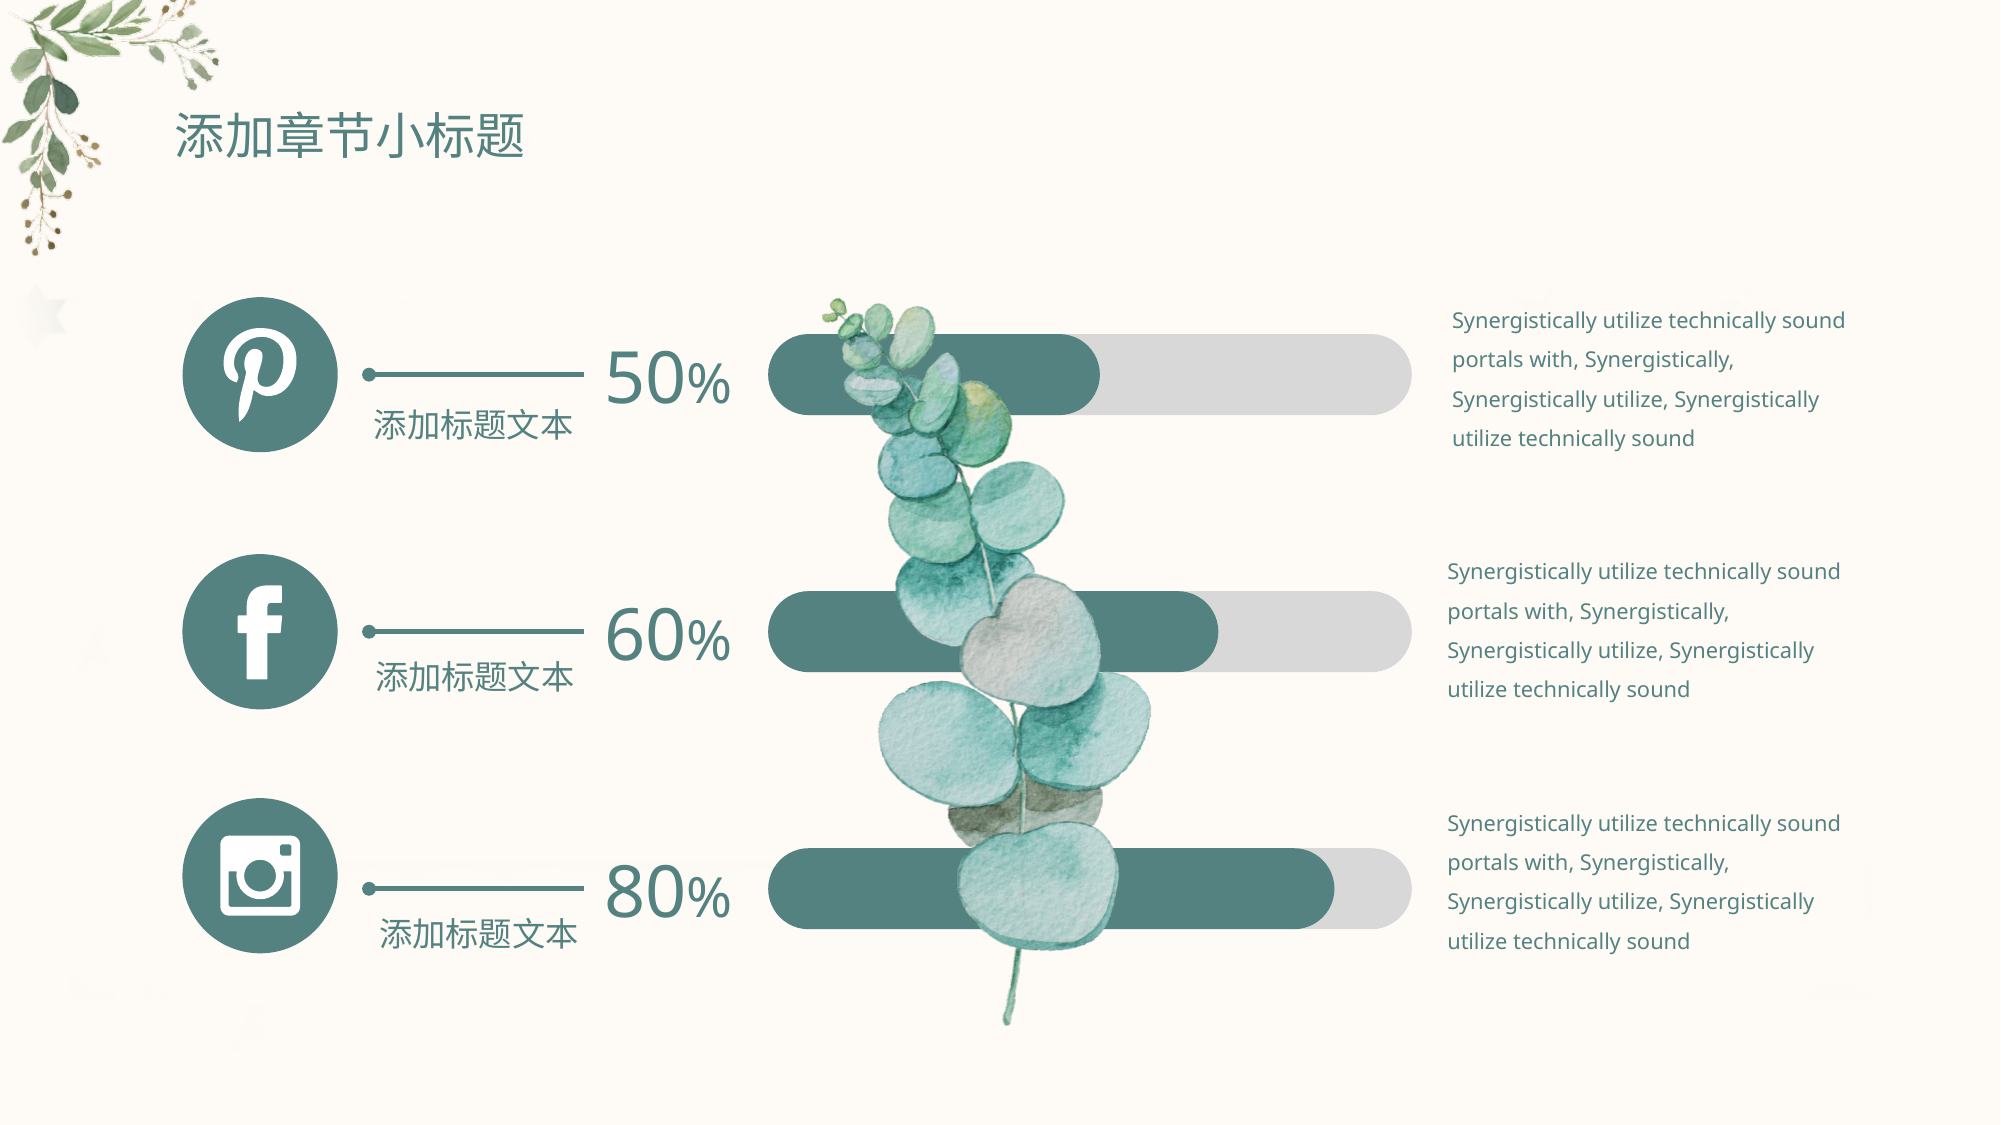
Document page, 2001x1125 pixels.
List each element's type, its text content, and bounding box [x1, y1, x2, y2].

text_box 50% [584, 320, 769, 429]
text_box [769, 334, 812, 416]
text_box 添加章节小标题 [257, 96, 592, 172]
text_box [238, 586, 282, 679]
text_box [1158, 334, 1412, 416]
text_box 80% [584, 834, 769, 944]
text_box [182, 798, 338, 954]
text_box Synergistically utilize technically sound portals with, Synergistically, Synergistically utilize, Synergistically utilize technically sound [1447, 544, 1868, 703]
text_box [223, 328, 297, 422]
picture [0, 0, 2001, 1125]
text_box 添加标题文本 [349, 396, 599, 452]
text_box [220, 835, 301, 916]
text_box [1181, 591, 1412, 673]
text_box [1298, 848, 1412, 930]
text_box 60% [584, 577, 769, 687]
text_box 添加标题文本 [355, 906, 603, 961]
text_box [1158, 848, 1335, 930]
text_box [769, 848, 812, 930]
text_box [182, 297, 338, 453]
text_box [182, 554, 338, 710]
text_box [769, 591, 812, 673]
text_box Synergistically utilize technically sound portals with, Synergistically, Synergistically utilize, Synergistically utilize technically sound [1452, 293, 1873, 451]
text_box [1158, 591, 1219, 673]
text_box 添加标题文本 [351, 648, 598, 704]
text_box Synergistically utilize technically sound portals with, Synergistically, Synergistically utilize, Synergistically utilize technically sound [1447, 796, 1868, 954]
